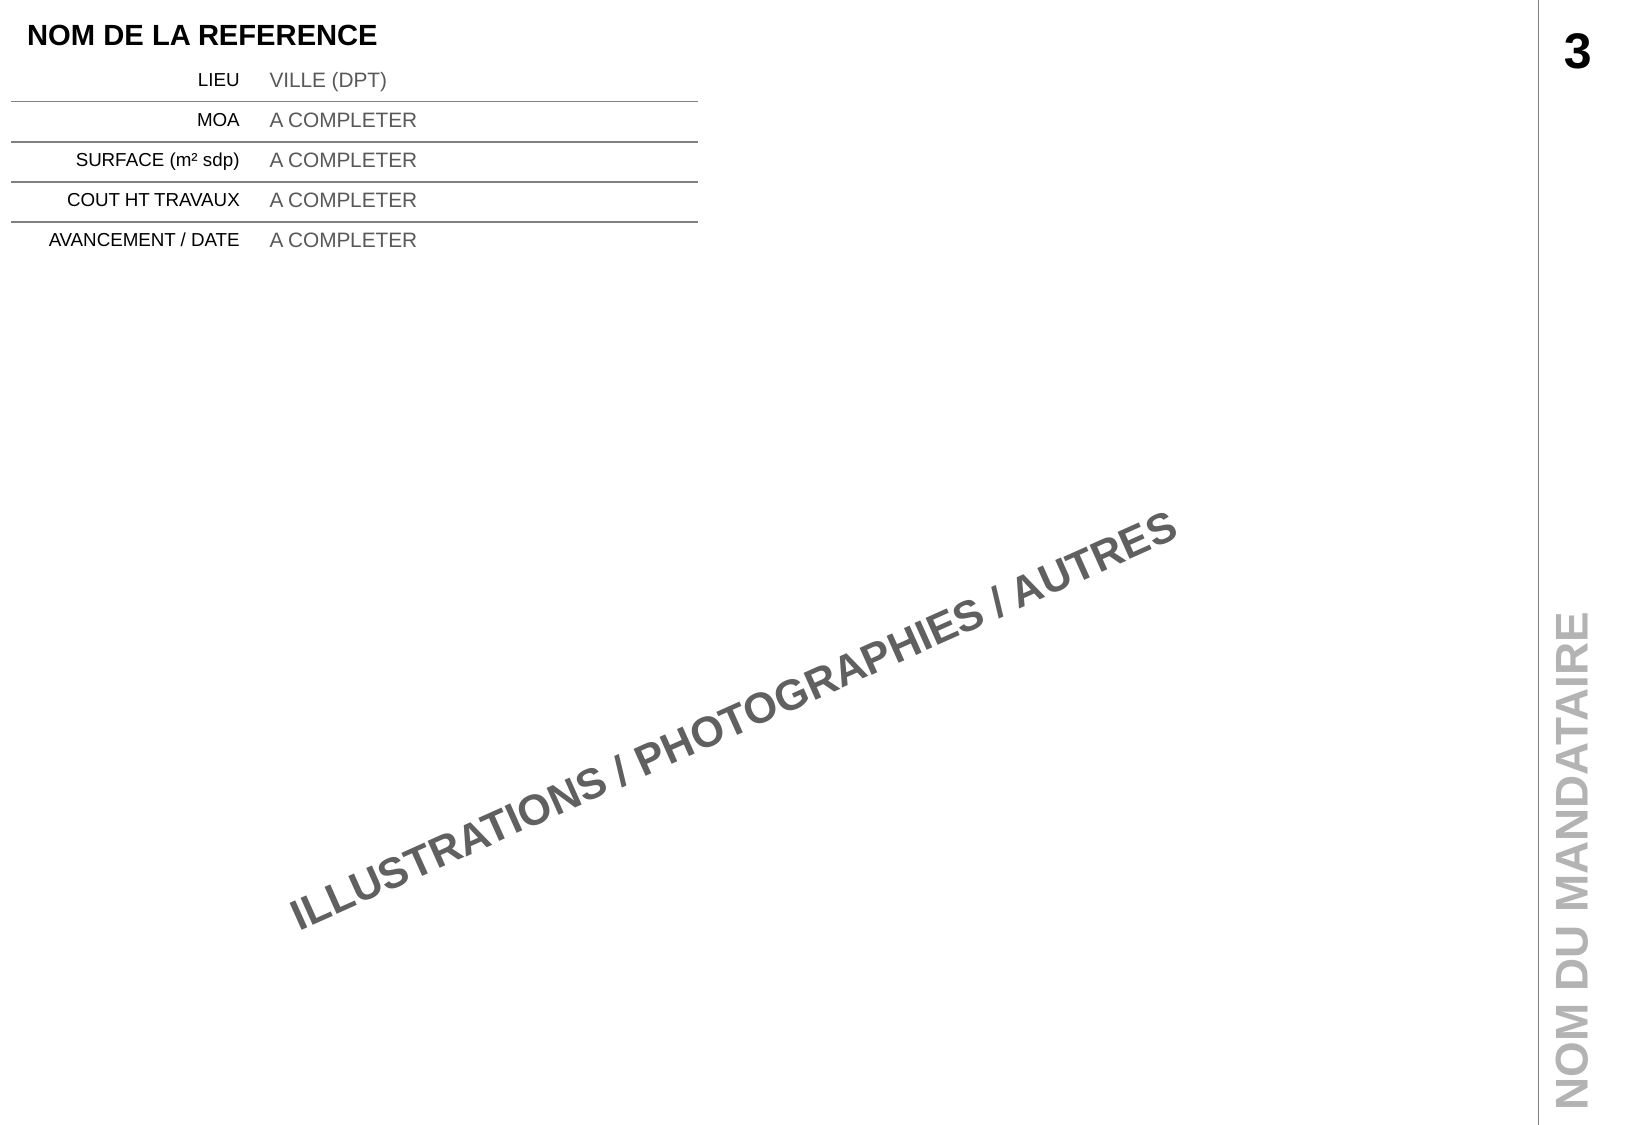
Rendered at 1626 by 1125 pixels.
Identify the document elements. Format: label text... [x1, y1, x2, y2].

table_cell SURFACE (m² sdp) [13, 143, 254, 181]
text_box 3 [1542, 11, 1614, 87]
table_cell A COMPLETER [255, 143, 696, 181]
text_box NOM DU MANDATAIRE [1539, 0, 1625, 1125]
table_cell A COMPLETER [255, 223, 696, 261]
table_cell LIEU [13, 62, 254, 101]
table_cell VILLE (DPT) [255, 64, 696, 101]
table_cell AVANCEMENT / DATE [13, 223, 254, 261]
table_cell MOA [13, 102, 254, 141]
table_cell COUT HT TRAVAUX [13, 183, 254, 221]
table_cell A COMPLETER [255, 183, 696, 221]
text_box ILLUSTRATIONS / PHOTOGRAPHIES / AUTRES [267, 452, 1295, 985]
table_cell A COMPLETER [255, 102, 696, 141]
table_header NOM DE LA REFERENCE [13, 12, 696, 61]
